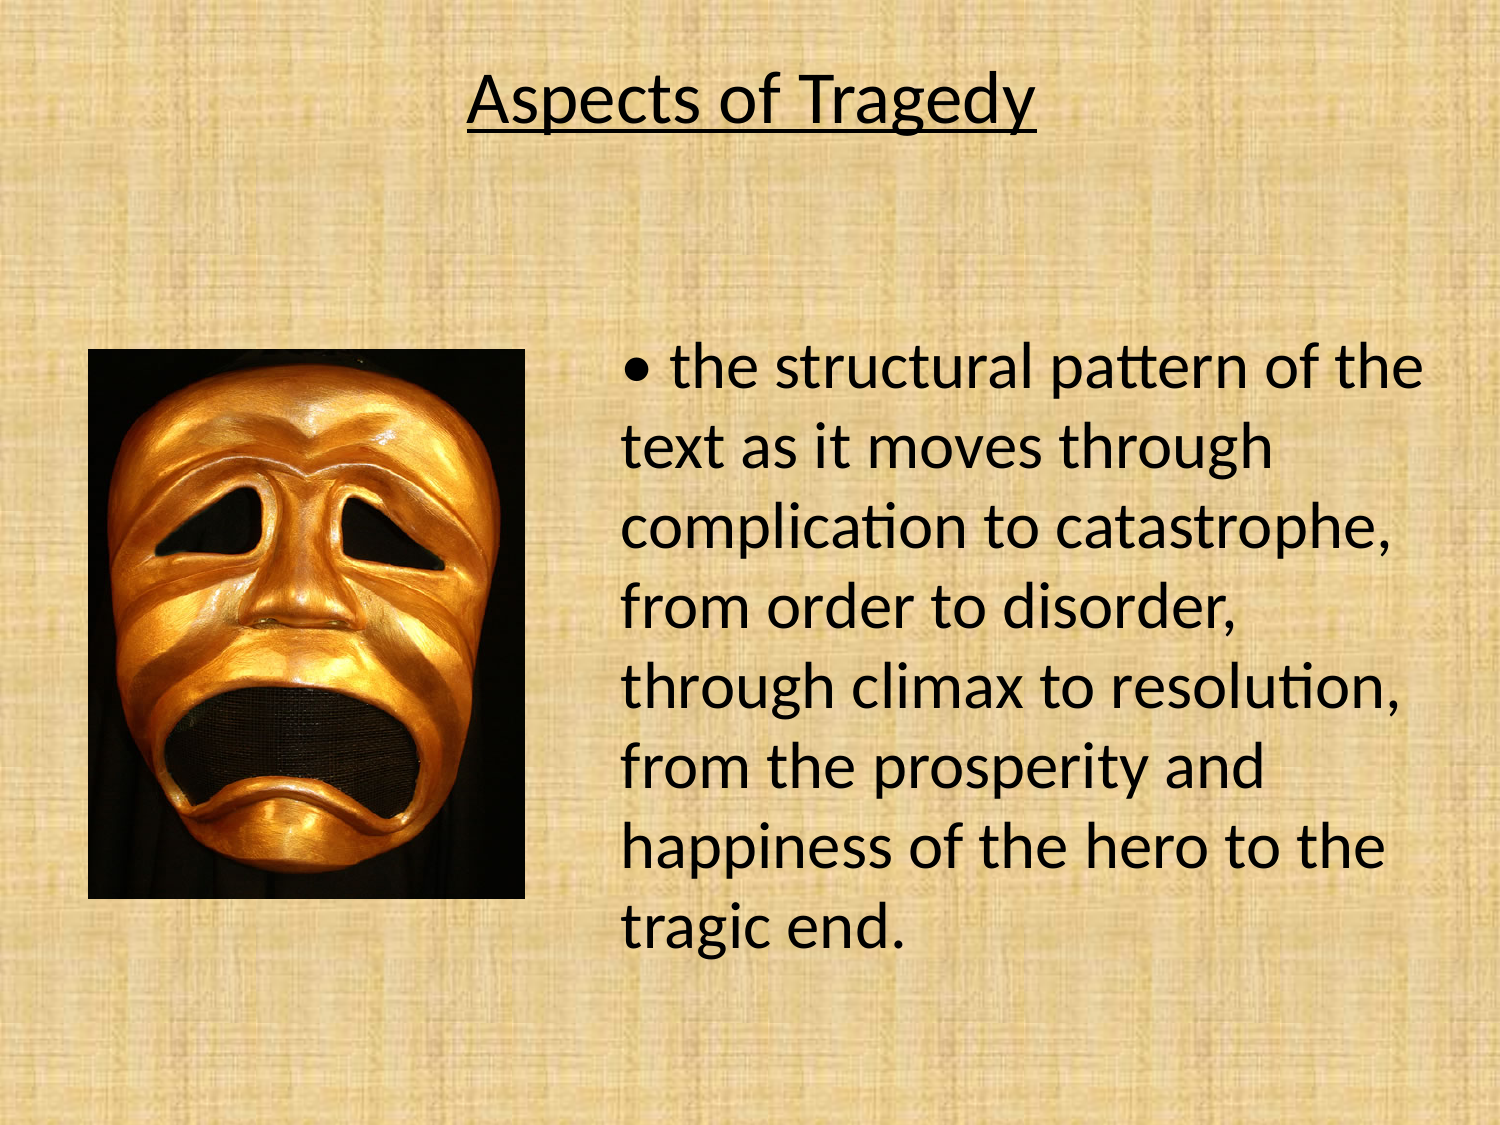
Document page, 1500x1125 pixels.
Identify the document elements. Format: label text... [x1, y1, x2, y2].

text_box • the structural pattern of the text as it moves through complication to catastrophe, from order to disorder, through climax to resolution, from the prosperity and happiness of the hero to the tragic end. [606, 314, 1462, 969]
title Aspects of Tragedy [76, 0, 1427, 188]
picture [0, 0, 1500, 1125]
